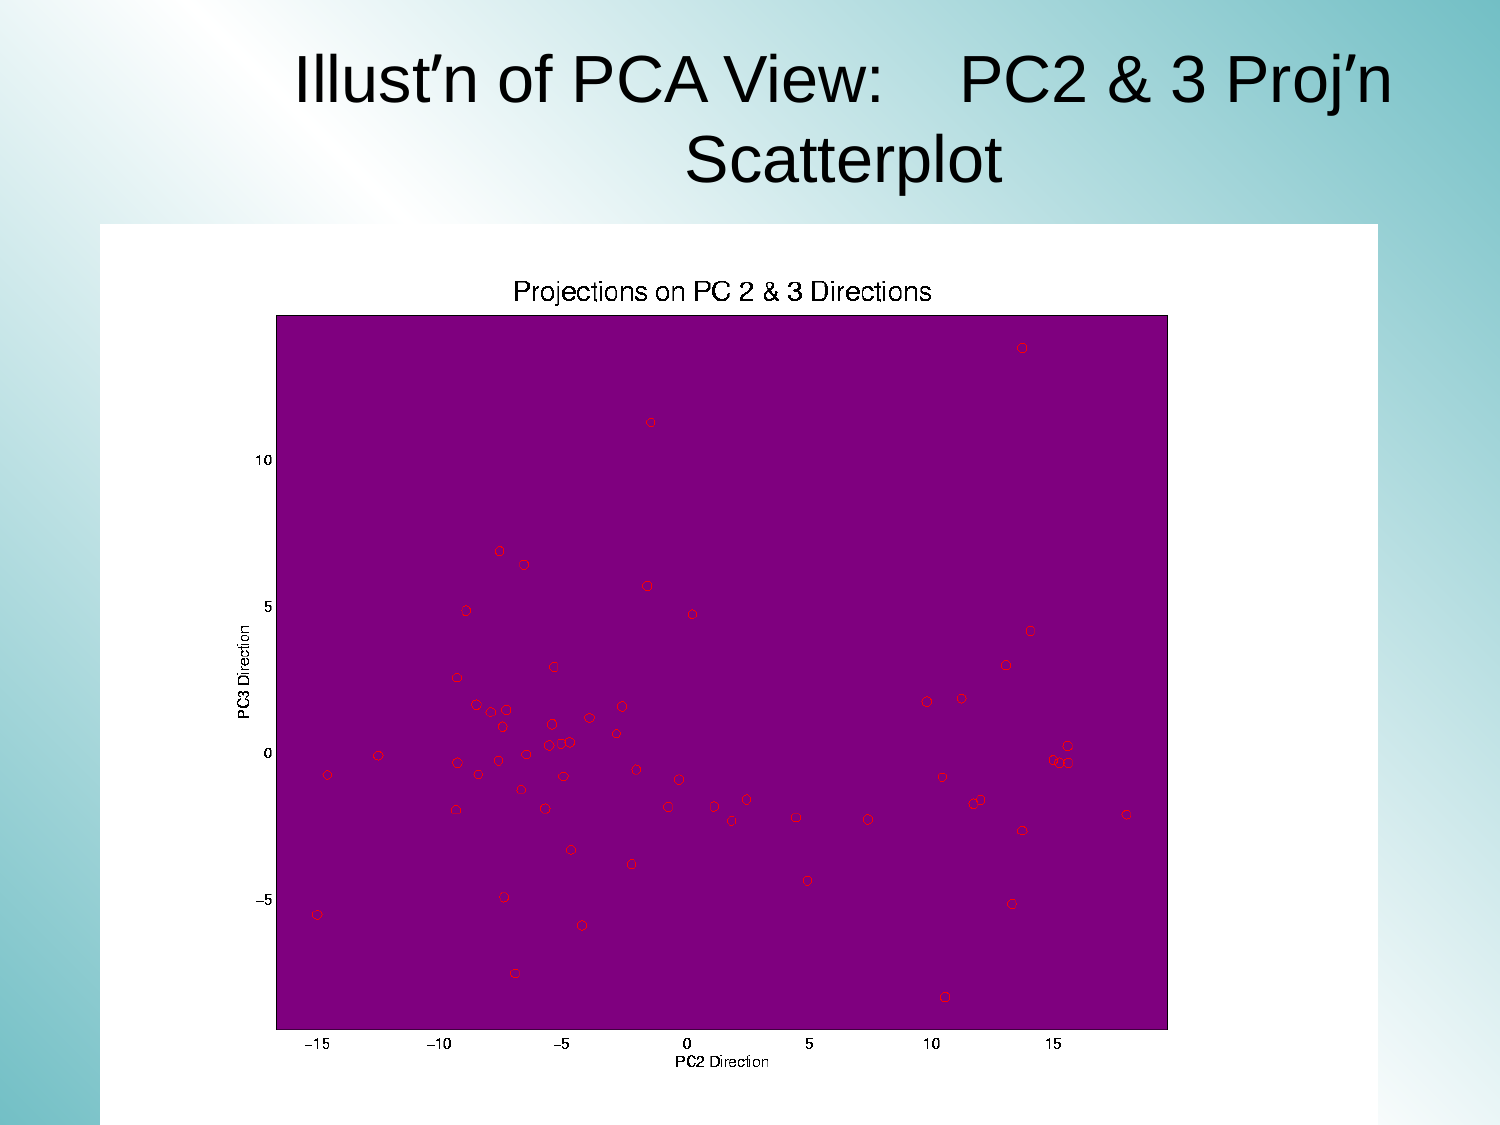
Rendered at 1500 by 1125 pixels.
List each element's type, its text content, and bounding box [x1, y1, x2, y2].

title Illust’n of PCA View: PC2 & 3 Proj’n Scatterplot [237, 75, 1450, 156]
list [99, 224, 1378, 1125]
